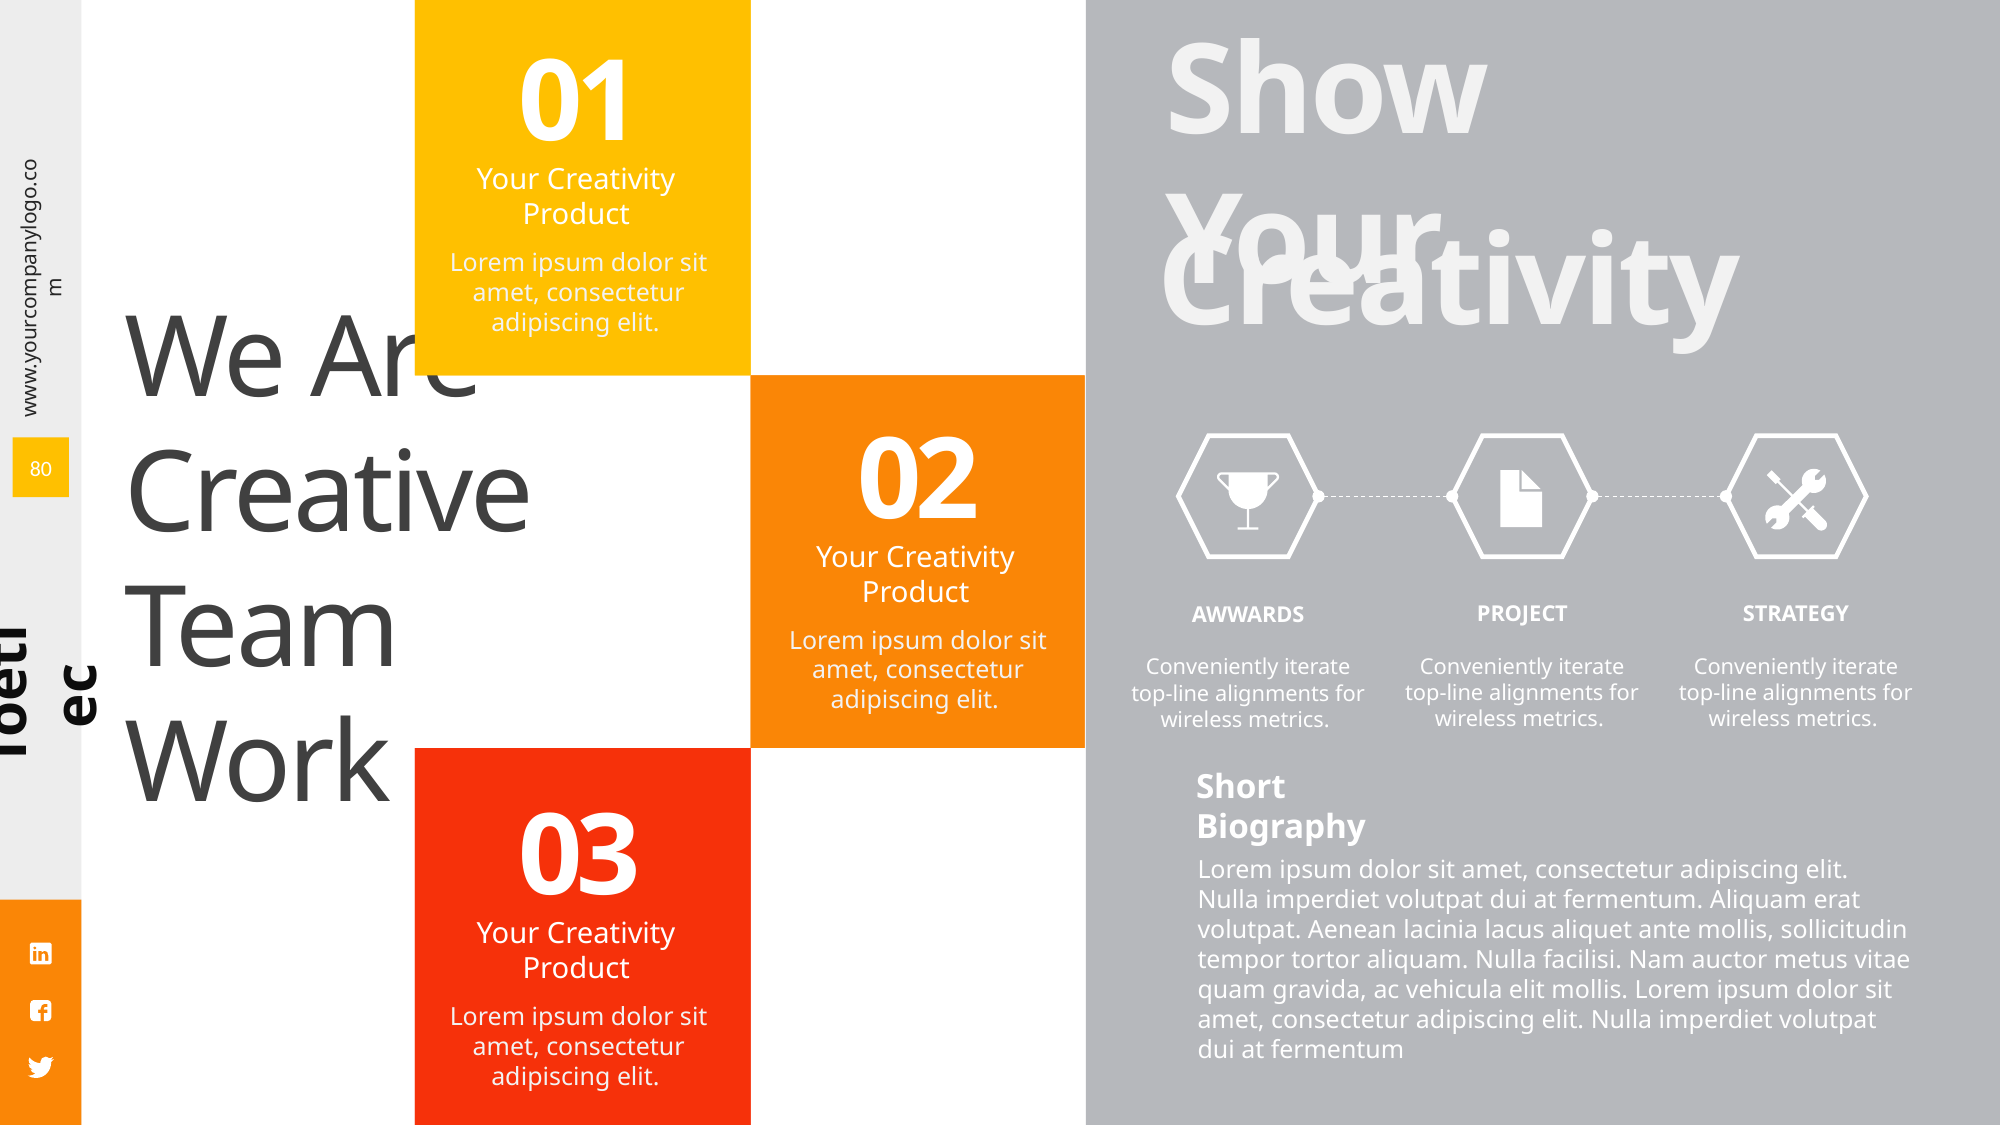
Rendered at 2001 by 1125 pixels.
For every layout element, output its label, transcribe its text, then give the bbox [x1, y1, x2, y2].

text_box [749, 376, 1084, 747]
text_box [765, 398, 1071, 723]
slide_number 80 [12, 437, 69, 498]
picture [79, 747, 415, 1125]
text_box We Are Creative Team Work [109, 462, 704, 646]
picture [749, 0, 2000, 1125]
picture [79, 0, 415, 376]
text_box [415, 0, 749, 376]
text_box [426, 20, 732, 346]
text_box [415, 747, 749, 1125]
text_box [426, 774, 732, 1099]
